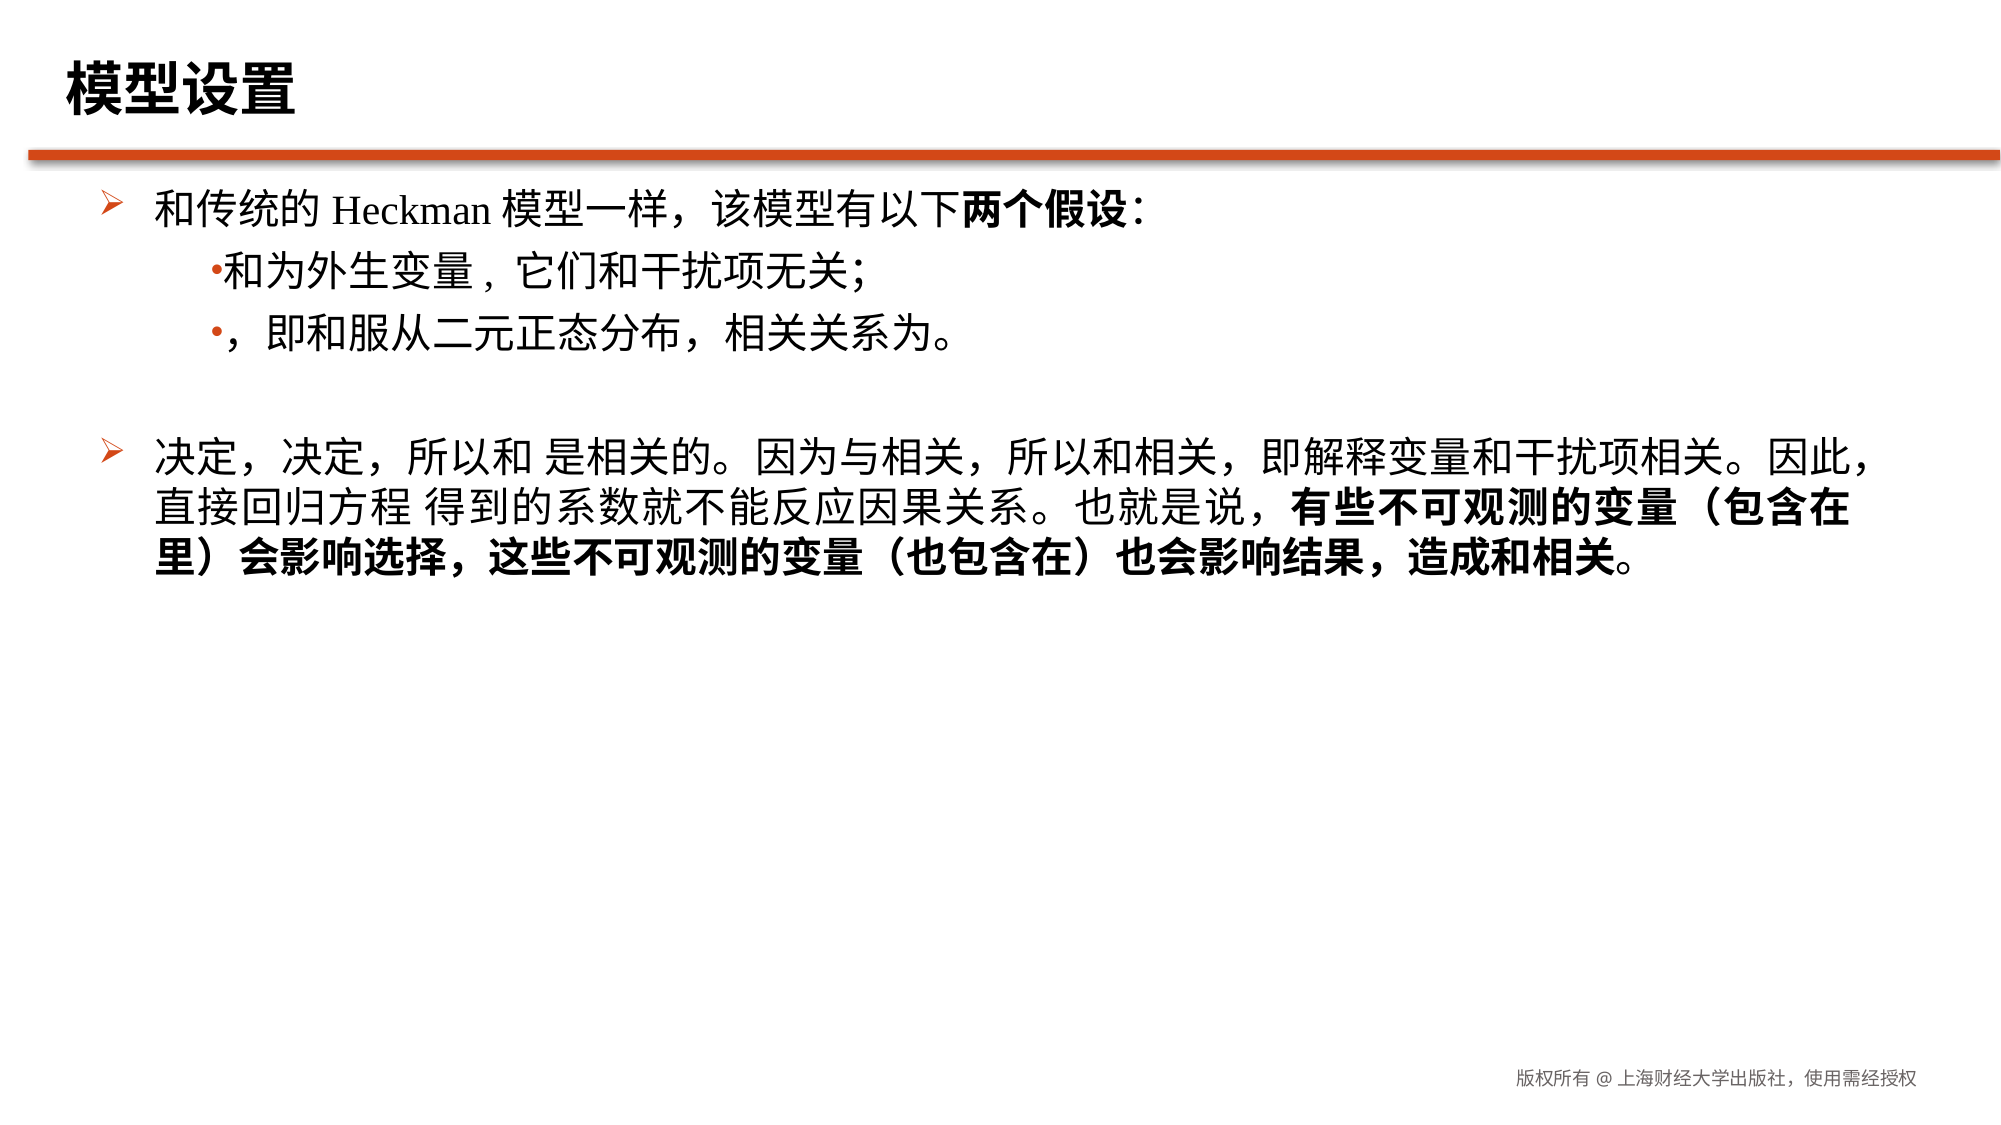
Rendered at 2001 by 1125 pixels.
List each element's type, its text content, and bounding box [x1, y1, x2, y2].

footer 版权所有@上海财经大学出版社，使用需经授权 [1483, 1046, 1950, 1109]
title 模型设置 [50, 50, 1825, 138]
